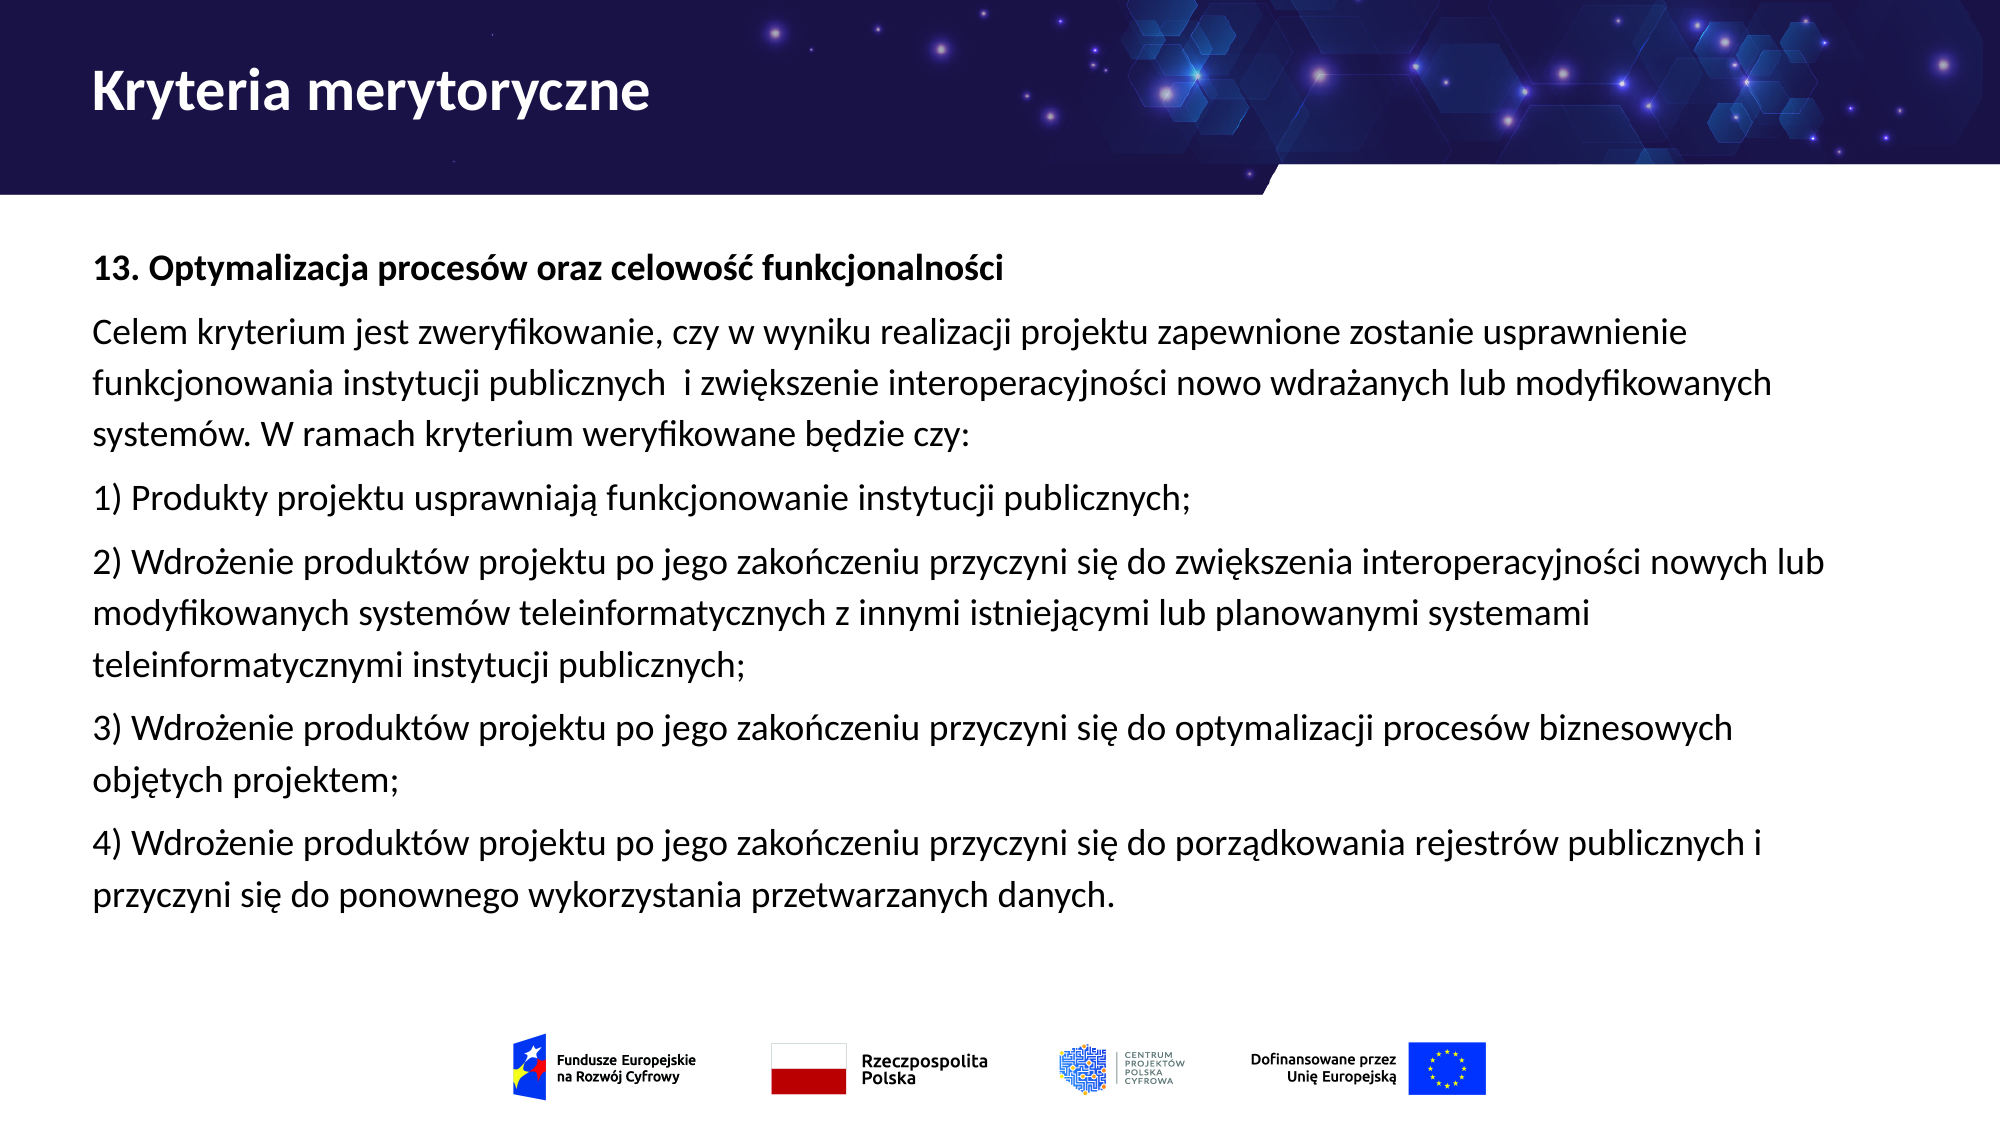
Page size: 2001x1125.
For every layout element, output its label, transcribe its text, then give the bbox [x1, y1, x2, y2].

title Kryteria merytoryczne [77, 46, 1863, 136]
picture [491, 1011, 1509, 1122]
list 13. Optymalizacja procesów oraz celowość funkcjonalności Celem kryterium jest zweryfikowanie, czy w wyniku realizacji projektu zapewnione zostanie usprawnienie funkcjonowania instytucji publicznych i zwiększenie interoperacyjności nowo wdrażanych lub modyfikowanych systemów. W ramach kryterium weryfikowane będzie czy: 1) Produkty projektu usprawniają funkcjonowanie instytucji publicznych; 2) Wdrożenie produktów projektu po jego zakończeniu przyczyni się do zwiększenia interoperacyjności nowych lub modyfikowanych systemów teleinformatycznych z innymi istniejącymi lub planowanymi systemami teleinformatycznymi instytucji publicznych; 3) Wdrożenie produktów projektu po jego zakończeniu przyczyni się do optymalizacji procesów biznesowych objętych projektem; 4) Wdrożenie produktów projektu po jego zakończeniu przyczyni się do porządkowania rejestrów publicznych i przyczyni się do ponownego wykorzystania przetwarzanych danych. [77, 229, 1863, 904]
picture [0, 0, 2000, 195]
